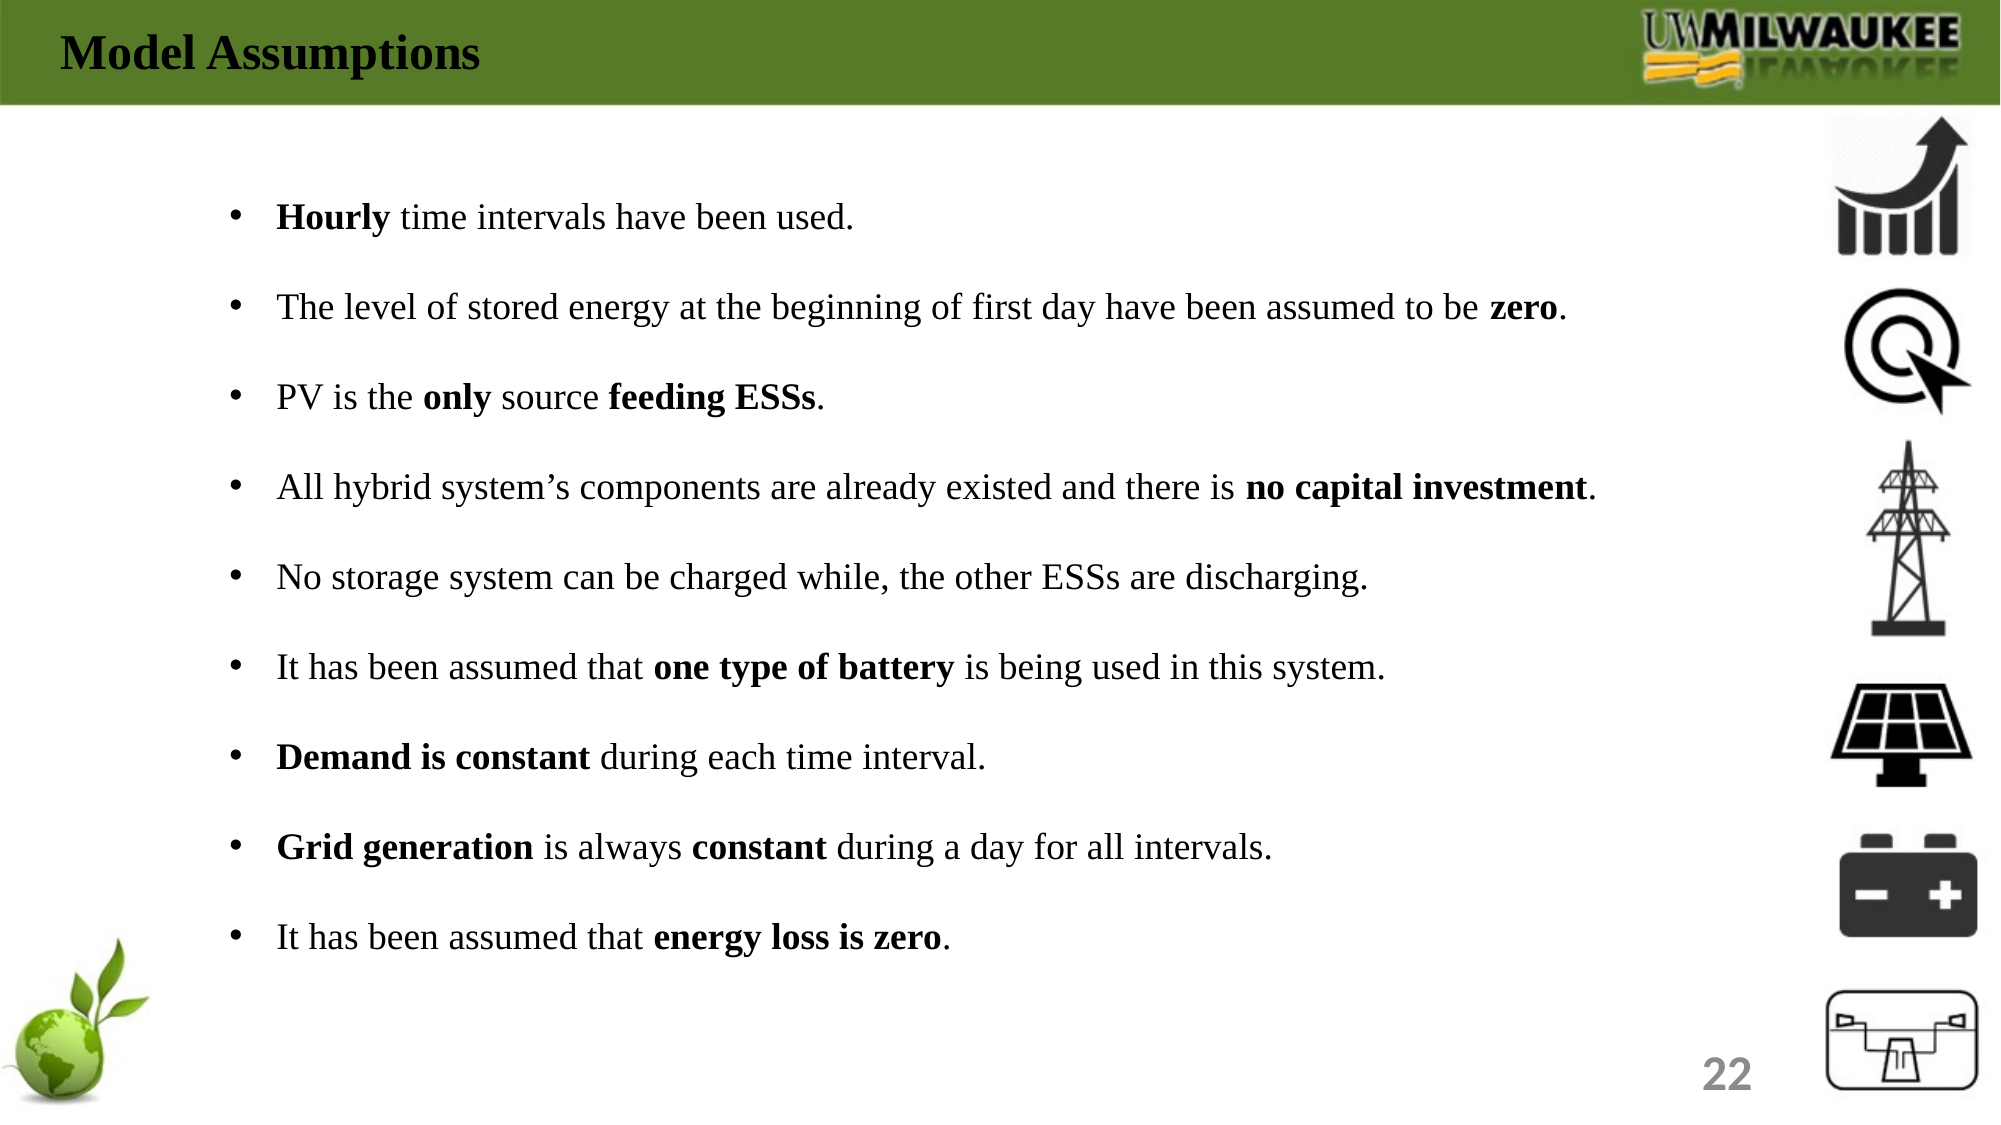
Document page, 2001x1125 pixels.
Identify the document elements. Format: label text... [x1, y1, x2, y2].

text_box Hourly time intervals have been used. The level of stored energy at the beginning of first day have been assumed to be zero. PV is the only source feeding ESSs. All hybrid system’s components are already existed and there is no capital investment. No storage system can be charged while, the other ESSs are discharging. It has been assumed that one type of battery is being used in this system. Demand is constant during each time interval. Grid generation is always constant during a day for all intervals. It has been assumed that energy loss is zero. [214, 139, 1689, 1032]
slide_number 22 [1317, 1040, 1768, 1101]
picture [0, 0, 2001, 1125]
text_box Model Assumptions [45, 11, 669, 87]
